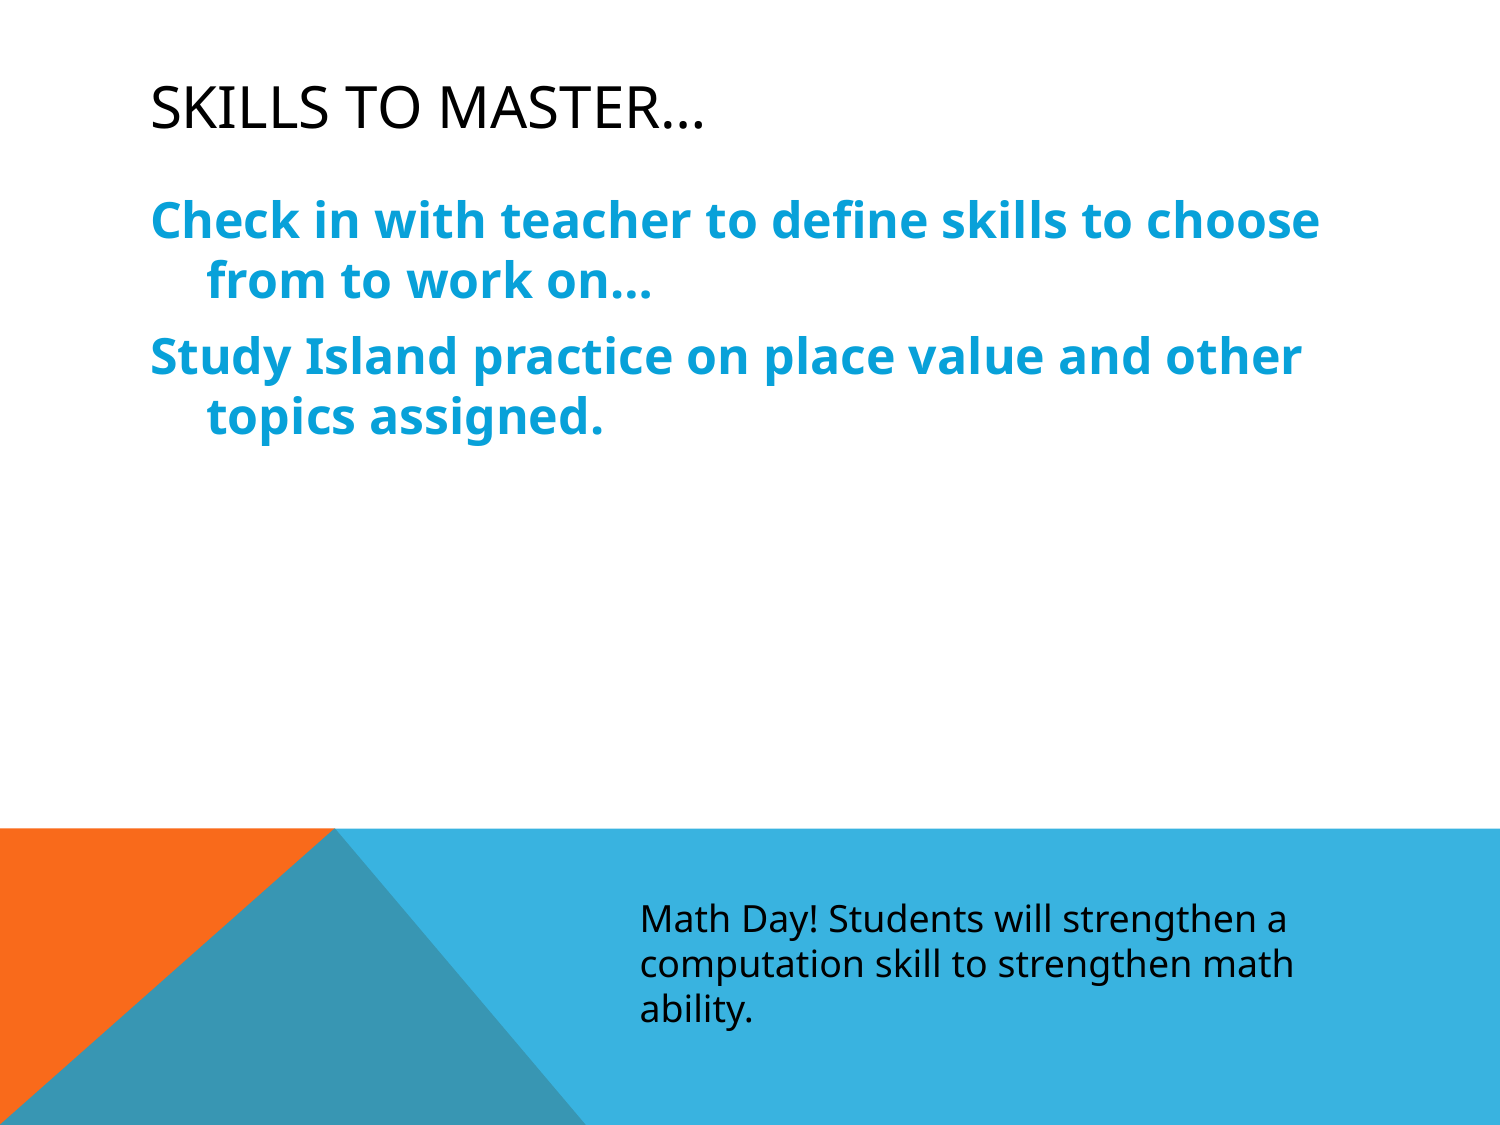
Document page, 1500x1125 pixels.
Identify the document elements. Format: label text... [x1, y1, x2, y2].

list Check in with teacher to define skills to choose from to work on… Study Island practice on place value and other topics assigned. [135, 180, 1369, 768]
text_box Math Day! Students will strengthen a computation skill to strengthen math ability. [624, 887, 1375, 1038]
title Skills to Master… [135, 60, 1369, 150]
